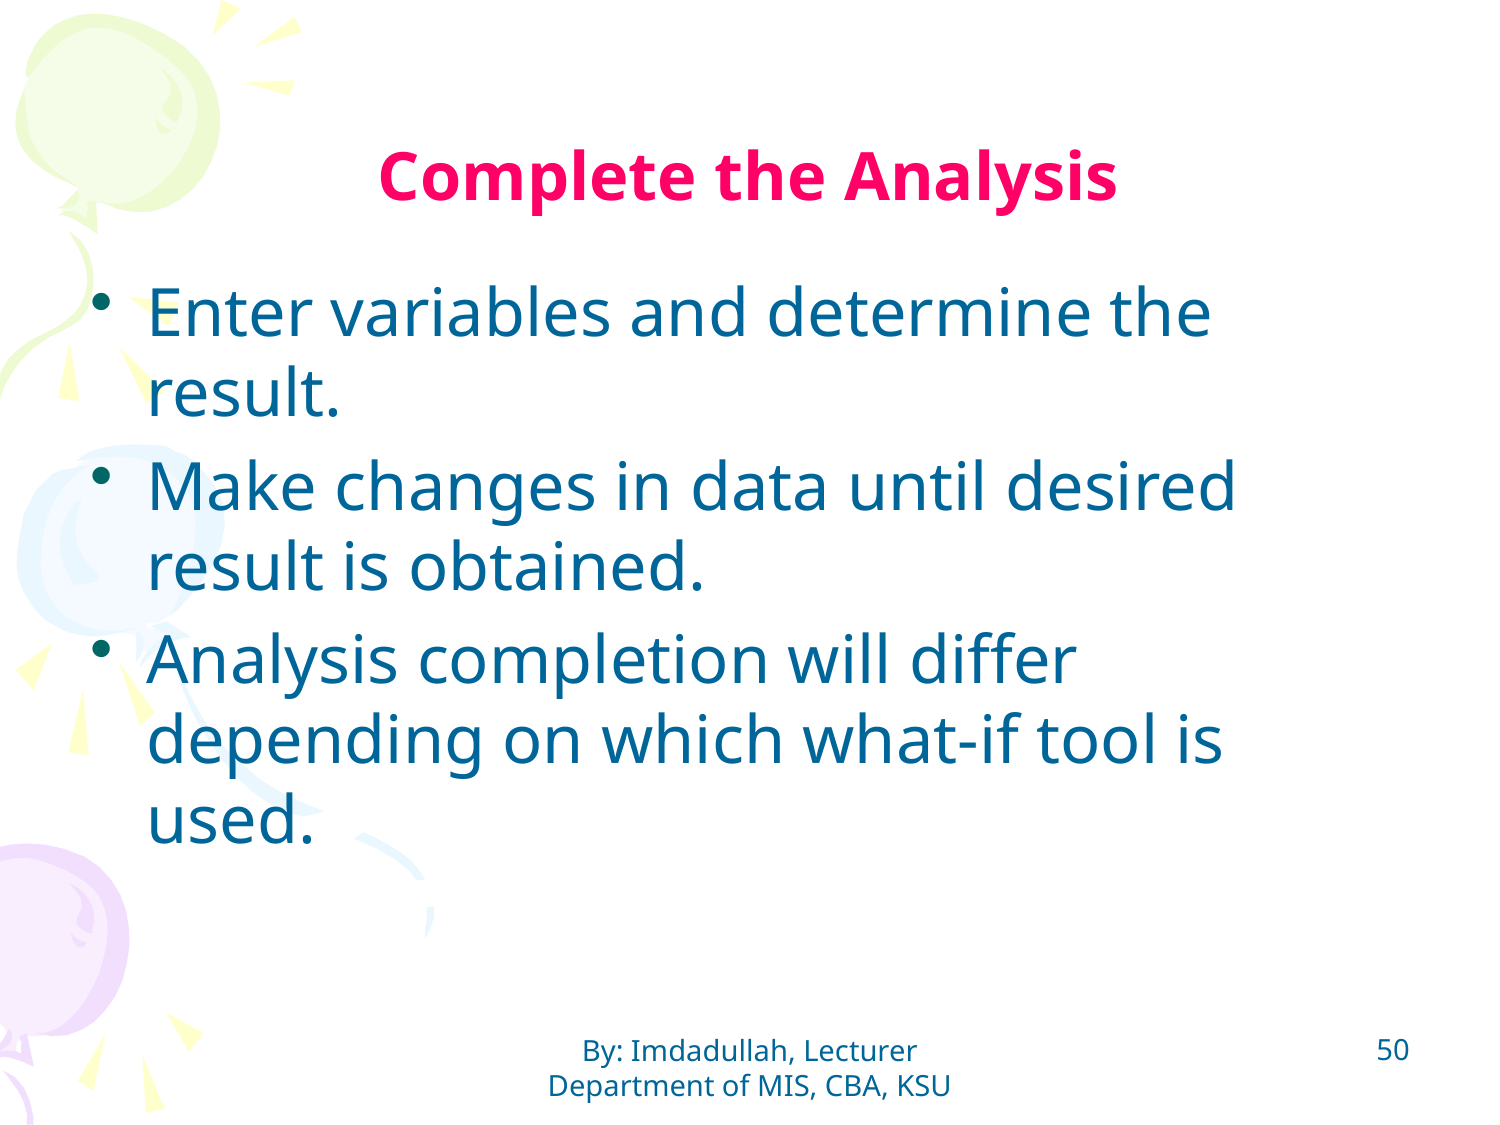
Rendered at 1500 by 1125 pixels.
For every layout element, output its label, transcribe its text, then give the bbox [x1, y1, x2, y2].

title Complete the Analysis [51, 95, 1446, 223]
list Enter variables and determine the result. Make changes in data until desired result is obtained. Analysis completion will differ depending on which what-if tool is used. [74, 262, 1426, 994]
footer By: Imdadullah, Lecturer Department of MIS, CBA, KSU [512, 1024, 988, 1101]
slide_number 50 [1074, 1023, 1426, 1100]
